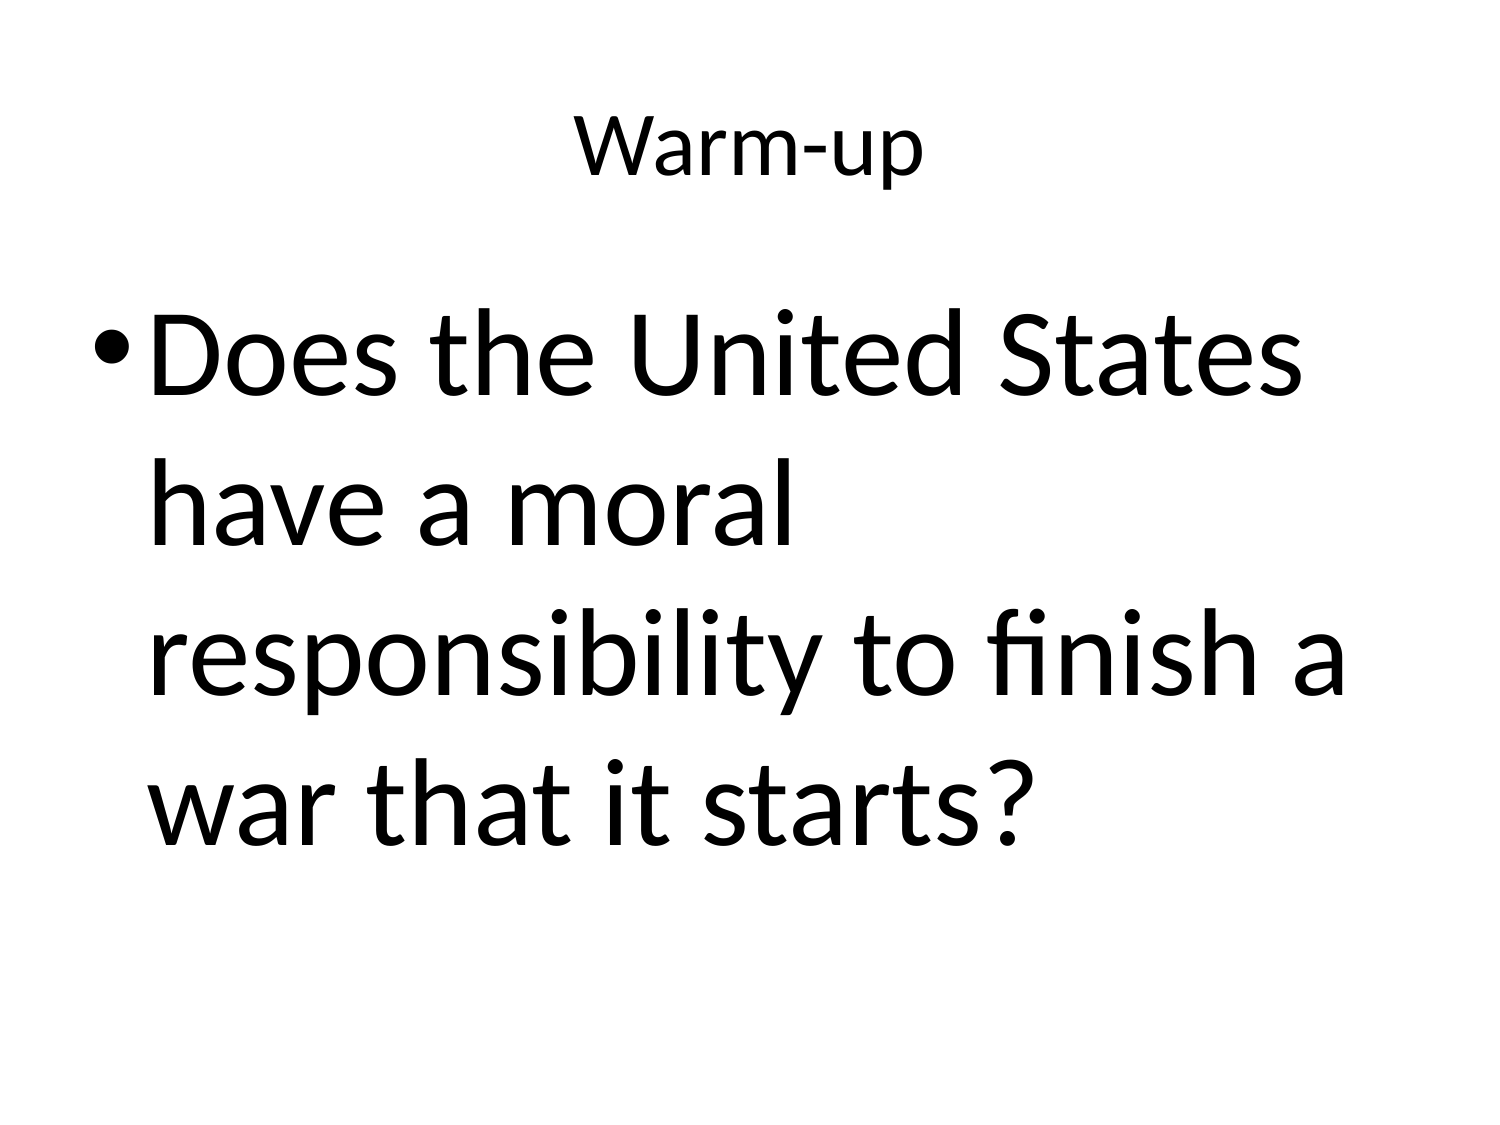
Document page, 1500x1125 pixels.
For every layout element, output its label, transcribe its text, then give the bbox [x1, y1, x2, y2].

title Warm-up [75, 45, 1425, 233]
list Does the United States have a moral responsibility to finish a war that it starts? [75, 262, 1425, 1005]
